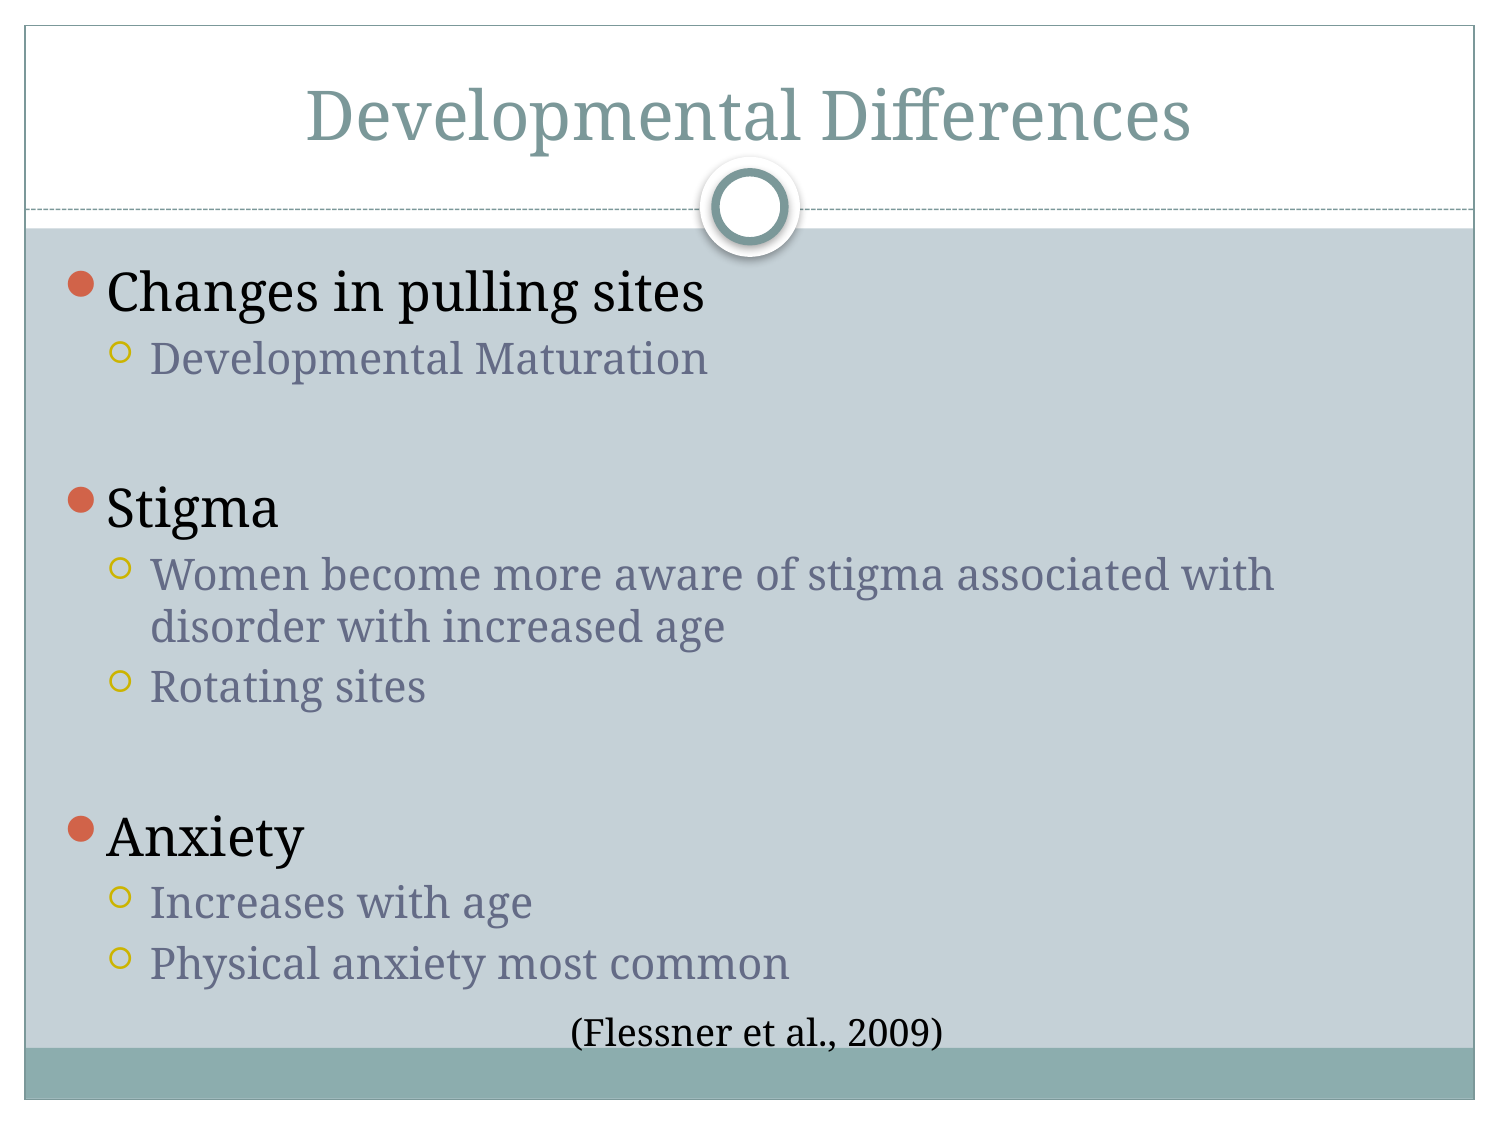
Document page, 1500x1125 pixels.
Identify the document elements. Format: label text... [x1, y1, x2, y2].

text_box (Flessner et al., 2009) [555, 1002, 1017, 1062]
title Developmental Differences [49, 37, 1450, 162]
list Changes in pulling sites Developmental Maturation Stigma Women become more aware of stigma associated with disorder with increased age Rotating sites Anxiety Increases with age Physical anxiety most common [49, 250, 1445, 1001]
